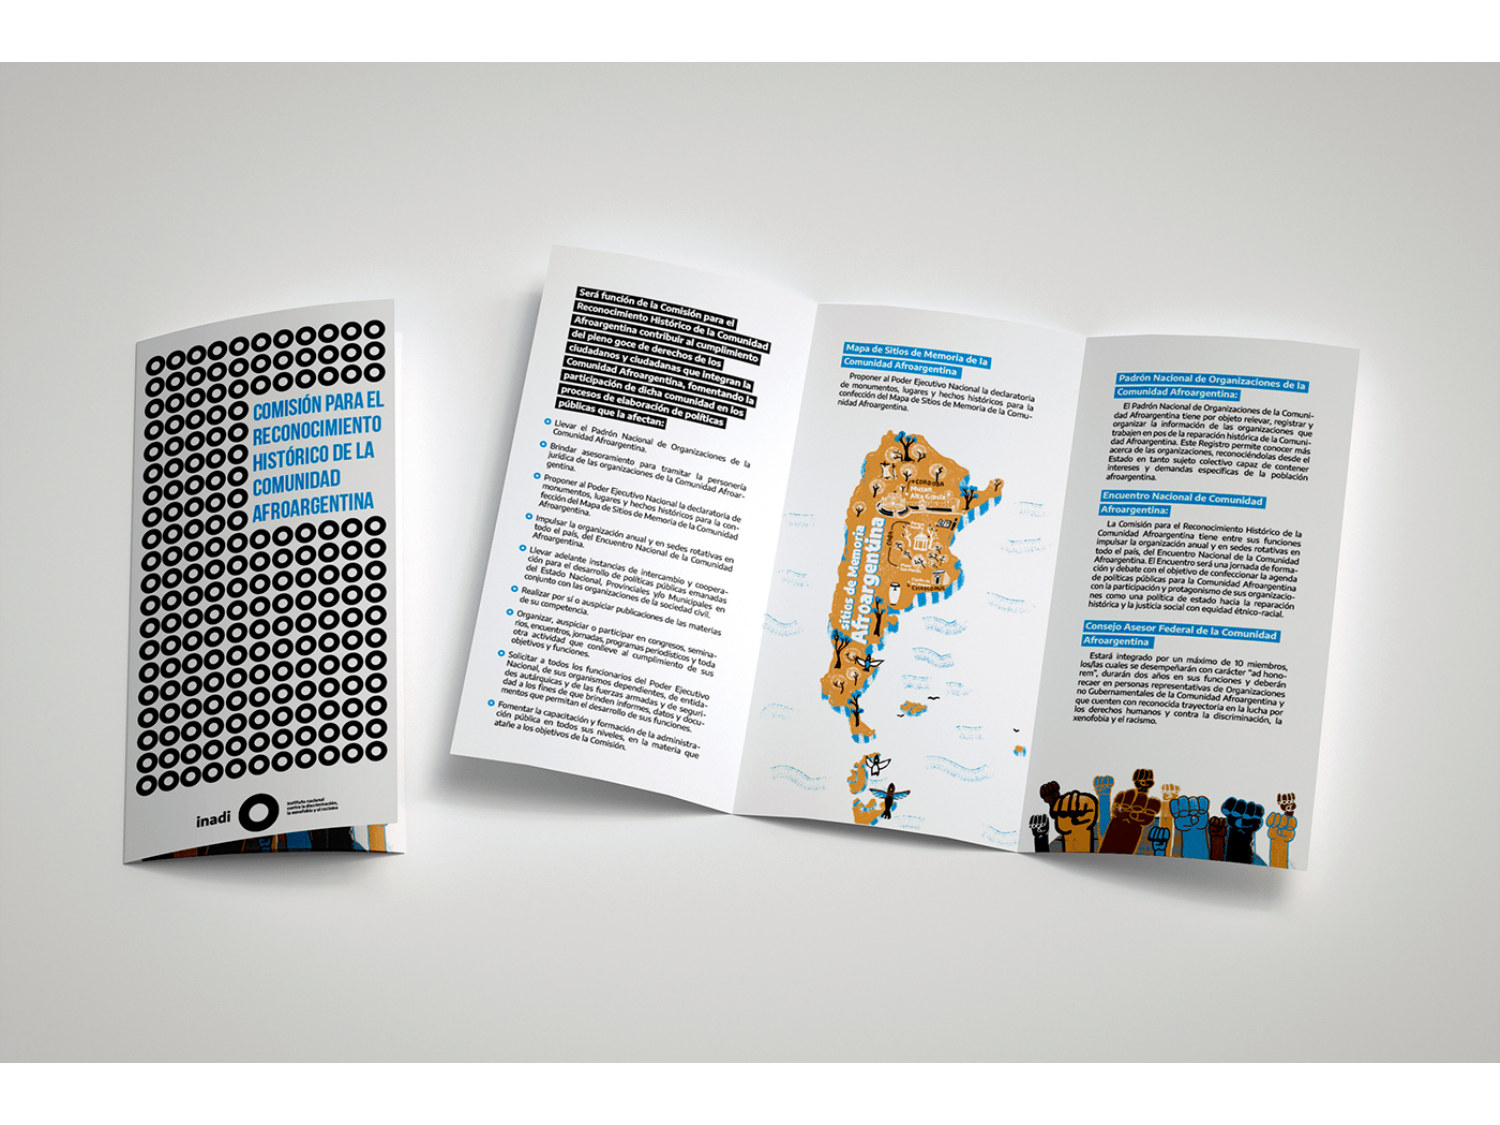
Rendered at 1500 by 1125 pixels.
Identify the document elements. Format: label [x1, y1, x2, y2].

picture [0, 62, 1500, 1063]
